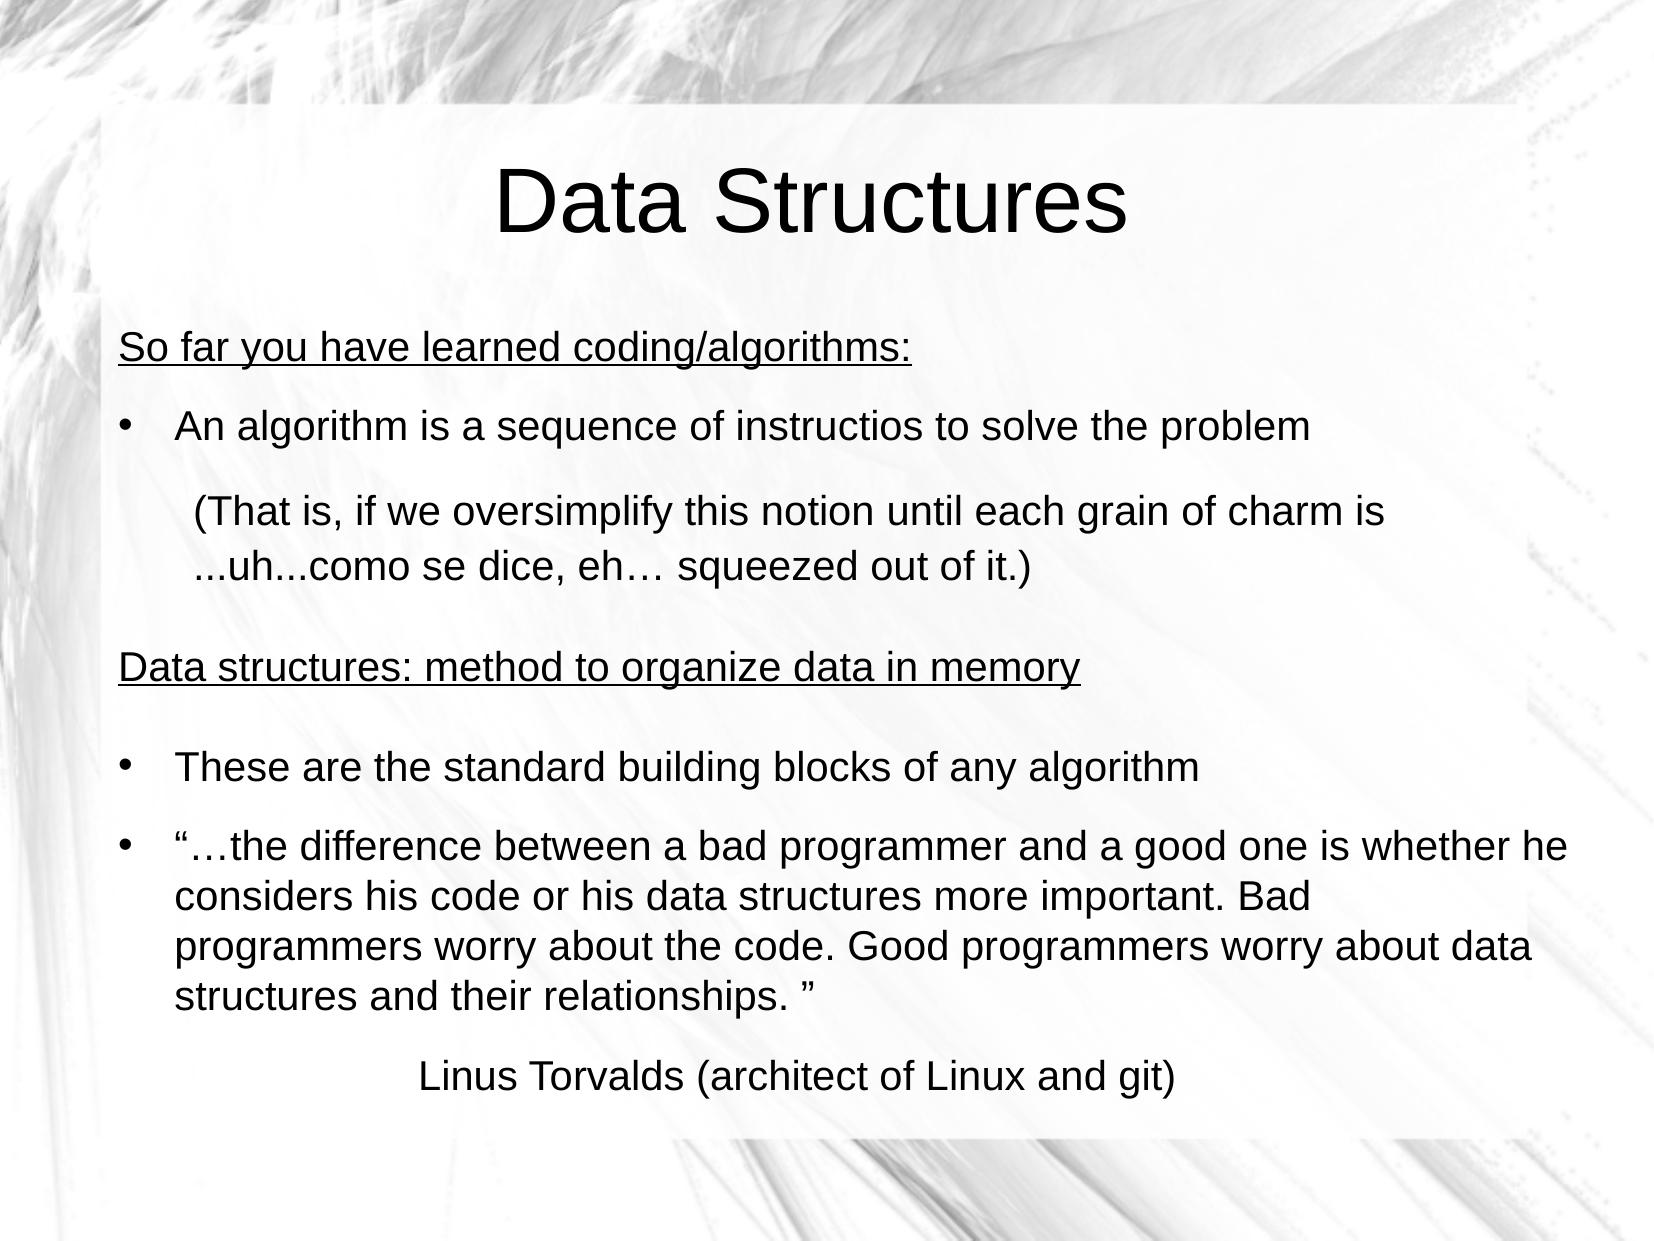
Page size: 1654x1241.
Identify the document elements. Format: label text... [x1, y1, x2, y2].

picture [0, 0, 1654, 1241]
list So far you have learned coding/algorithms: An algorithm is a sequence of instructios to solve the problem (That is, if we oversimplify this notion until each grain of charm is ...uh...como se dice, eh… squeezed out of it.) Data structures: method to organize data in memory These are the standard building blocks of any algorithm “…the difference between a bad programmer and a good one is whether he considers his code or his data structures more important. Bad programmers worry about the code. Good programmers worry about data structures and their relationships. ” Linus Torvalds (architect of Linux and git) [118, 319, 1571, 1102]
title Data Structures [118, 112, 1506, 281]
